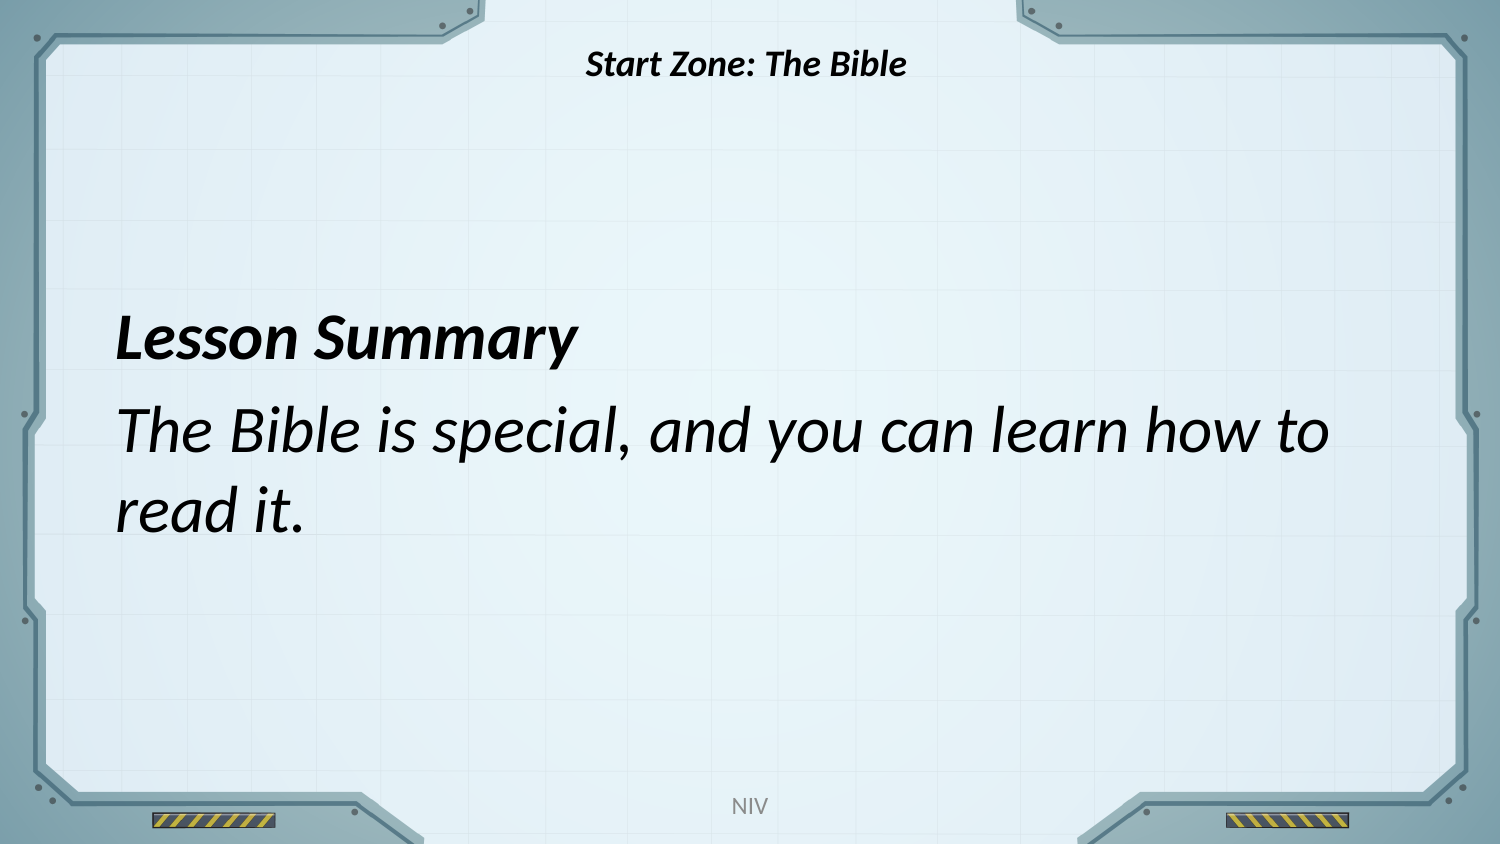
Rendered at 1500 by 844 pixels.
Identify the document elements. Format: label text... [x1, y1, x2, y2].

picture [0, 0, 1500, 844]
text_box Start Zone: The Bible [502, 31, 992, 91]
footer NIV [512, 782, 988, 828]
list Lesson Summary The Bible is special, and you can learn how to read it. [100, 135, 1408, 704]
